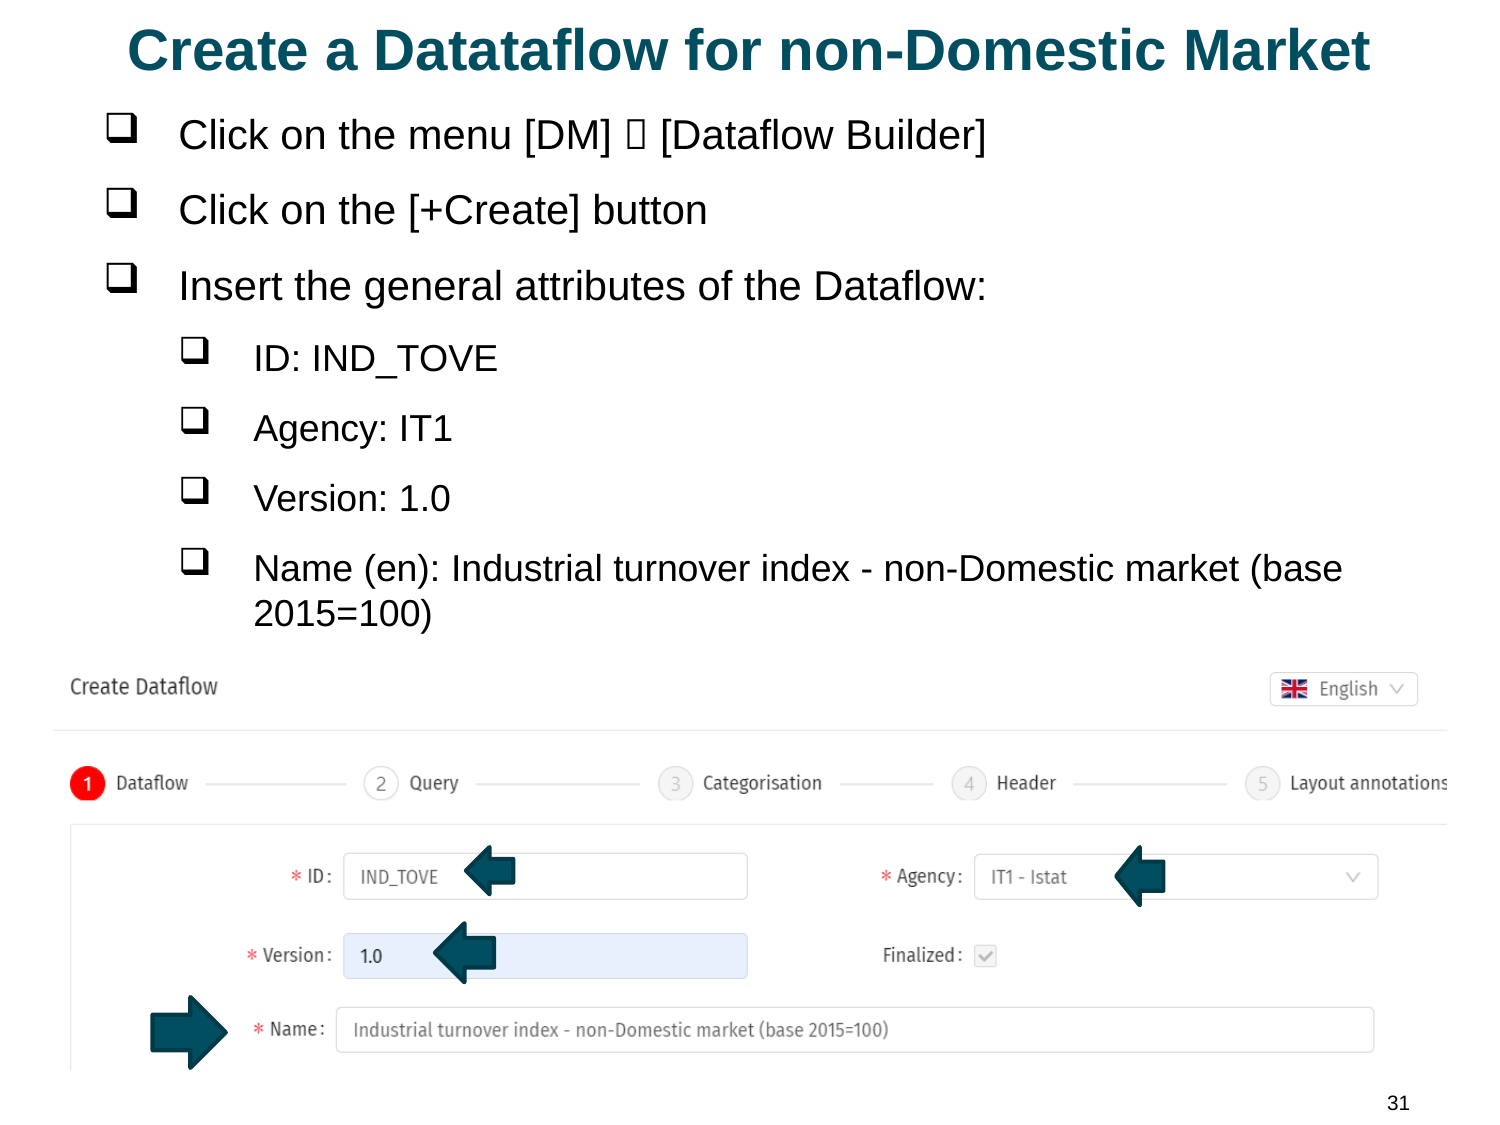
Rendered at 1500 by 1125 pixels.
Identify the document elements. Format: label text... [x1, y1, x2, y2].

title Create a Datataflow for non-Domestic Market [75, 0, 1425, 100]
picture [52, 672, 1448, 1071]
slide_number 31 [1074, 1082, 1425, 1125]
text_box Click on the menu [DM]  [Dataflow Builder] Click on the [+Create] button Insert the general attributes of the Dataflow: ID: IND_TOVE Agency: IT1 Version: 1.0 Name (en): Industrial turnover index - non-Domestic market (base 2015=100) [88, 100, 1441, 641]
